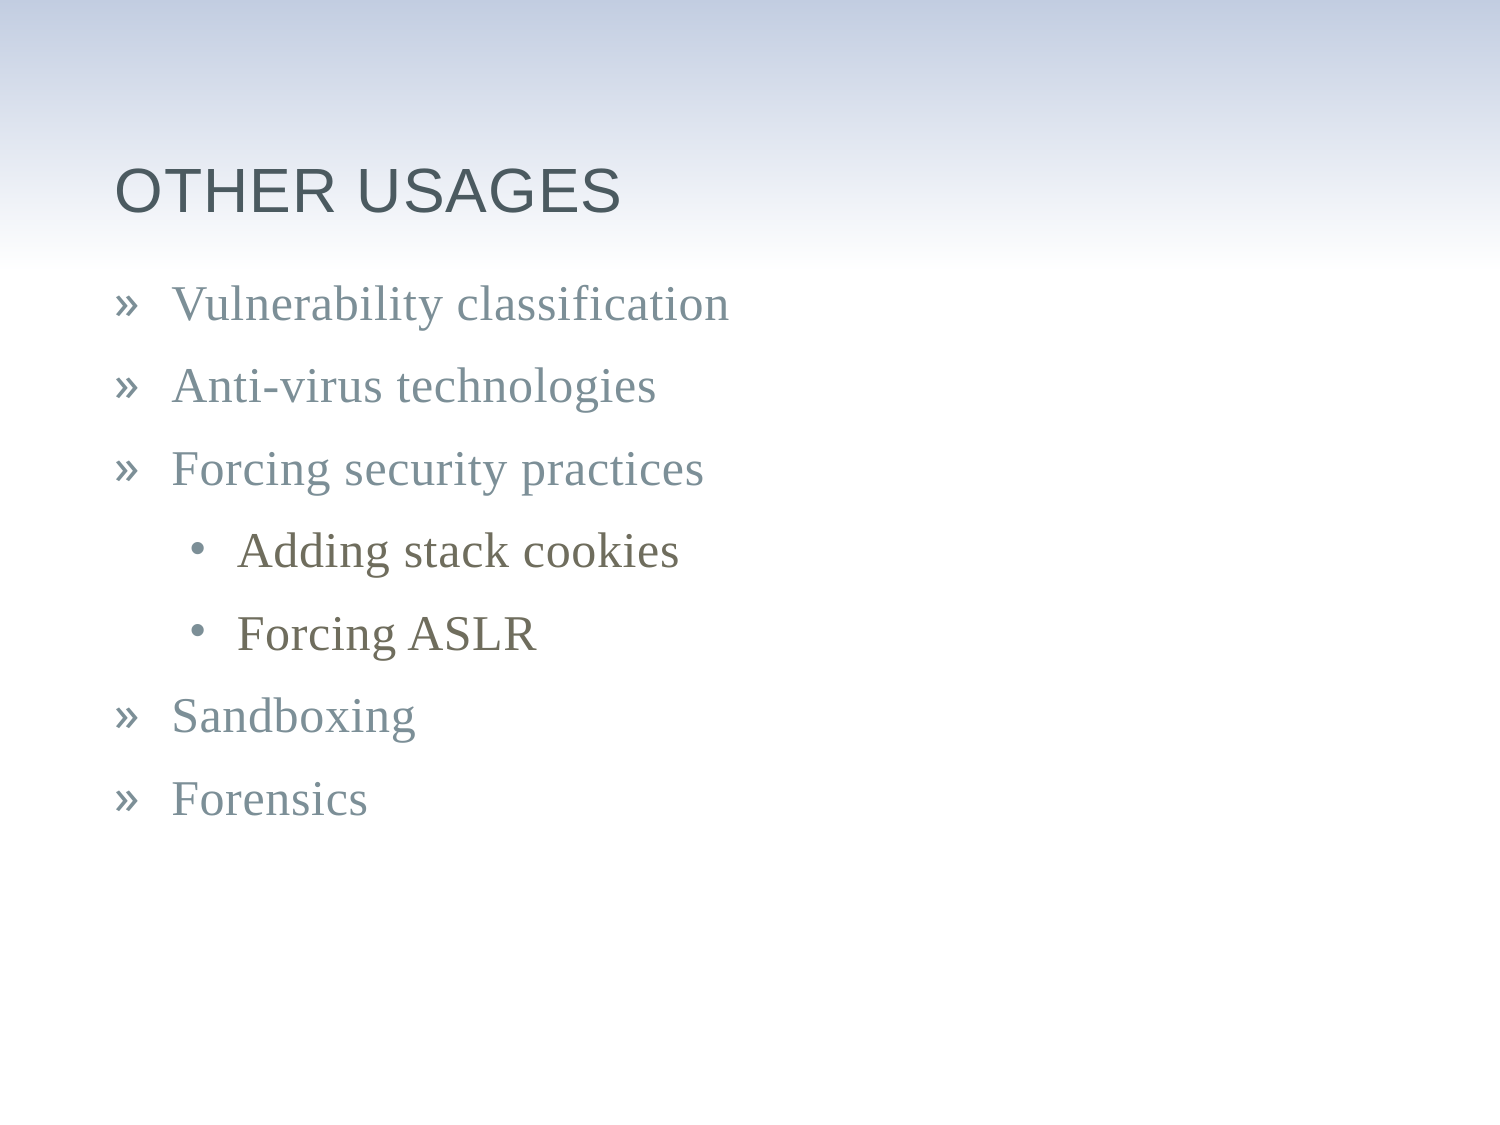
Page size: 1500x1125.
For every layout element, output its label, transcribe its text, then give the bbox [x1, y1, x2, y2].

title Other usages [99, 45, 1400, 233]
list Vulnerability classification Anti-virus technologies Forcing security practices Adding stack cookies Forcing ASLR Sandboxing Forensics [99, 262, 1400, 938]
